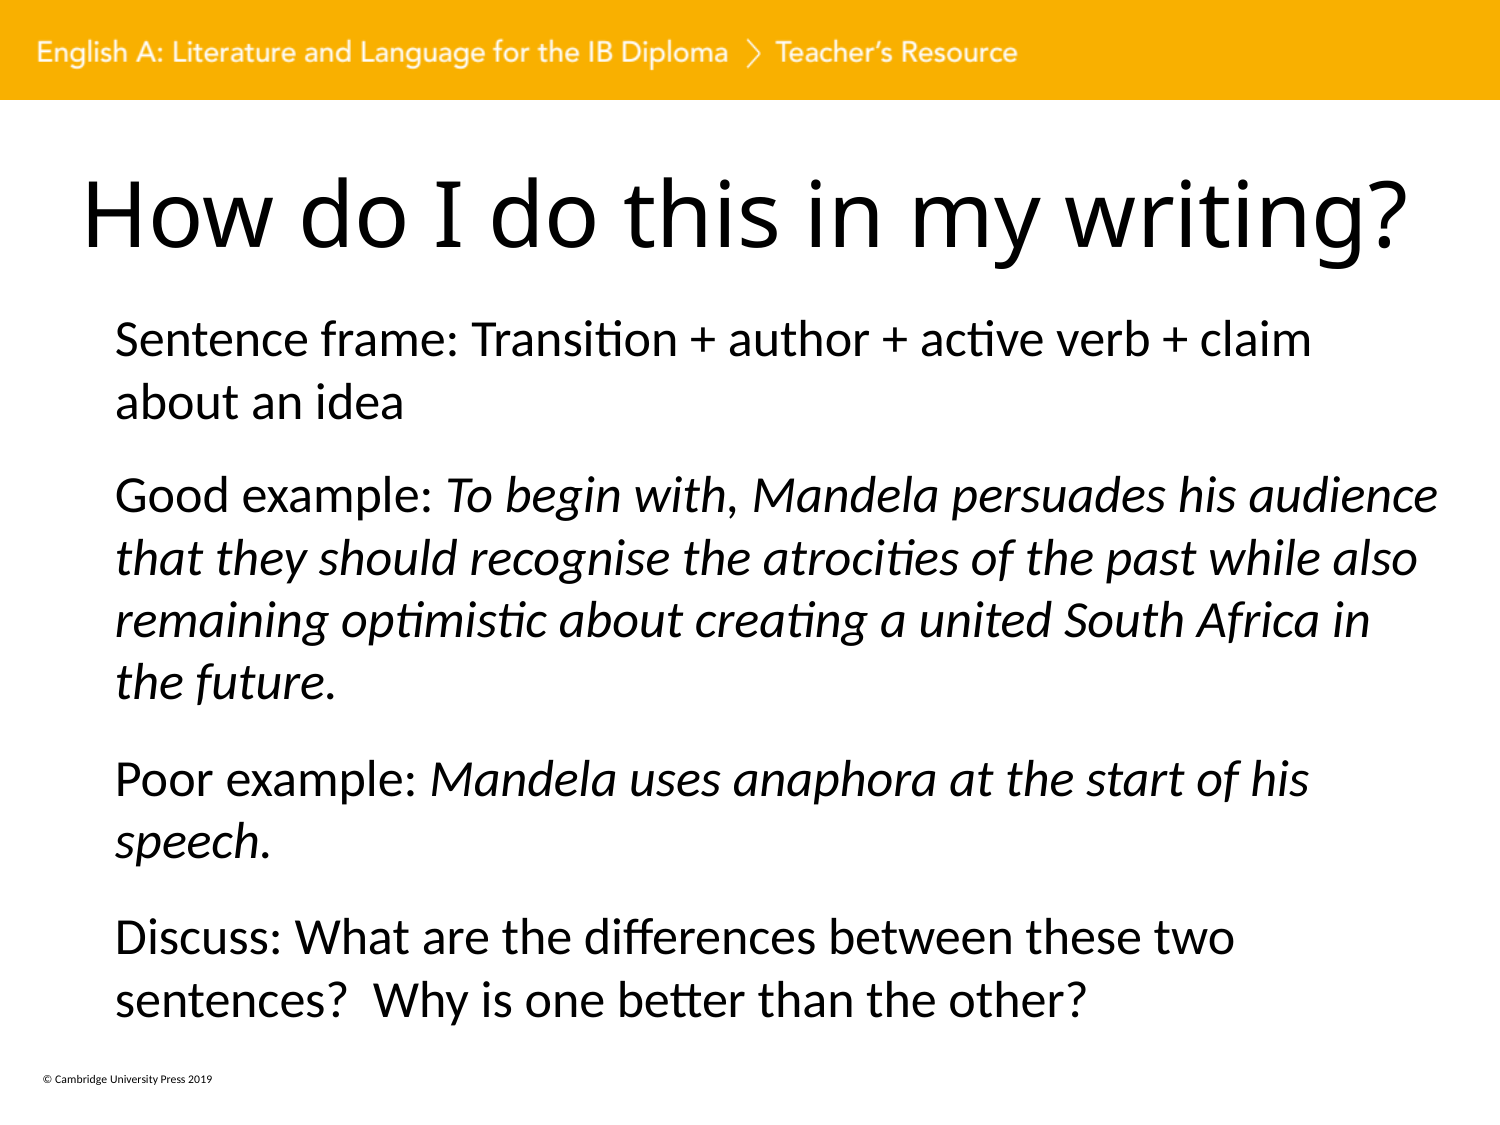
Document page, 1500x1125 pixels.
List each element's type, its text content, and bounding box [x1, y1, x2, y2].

text_box Sentence frame: Transition + author + active verb + claim about an idea Good example: To begin with, Mandela persuades his audience that they should recognise the atrocities of the past while also remaining optimistic about creating a united South Africa in the future. Poor example: Mandela uses anaphora at the start of his speech. Discuss: What are the differences between these two sentences? Why is one better than the other? [99, 297, 1463, 1035]
picture [0, 0, 1500, 101]
subtitle © Cambridge University Press 2019 [27, 1063, 1388, 1093]
text_box How do I do this in my writing? [27, 117, 1463, 305]
